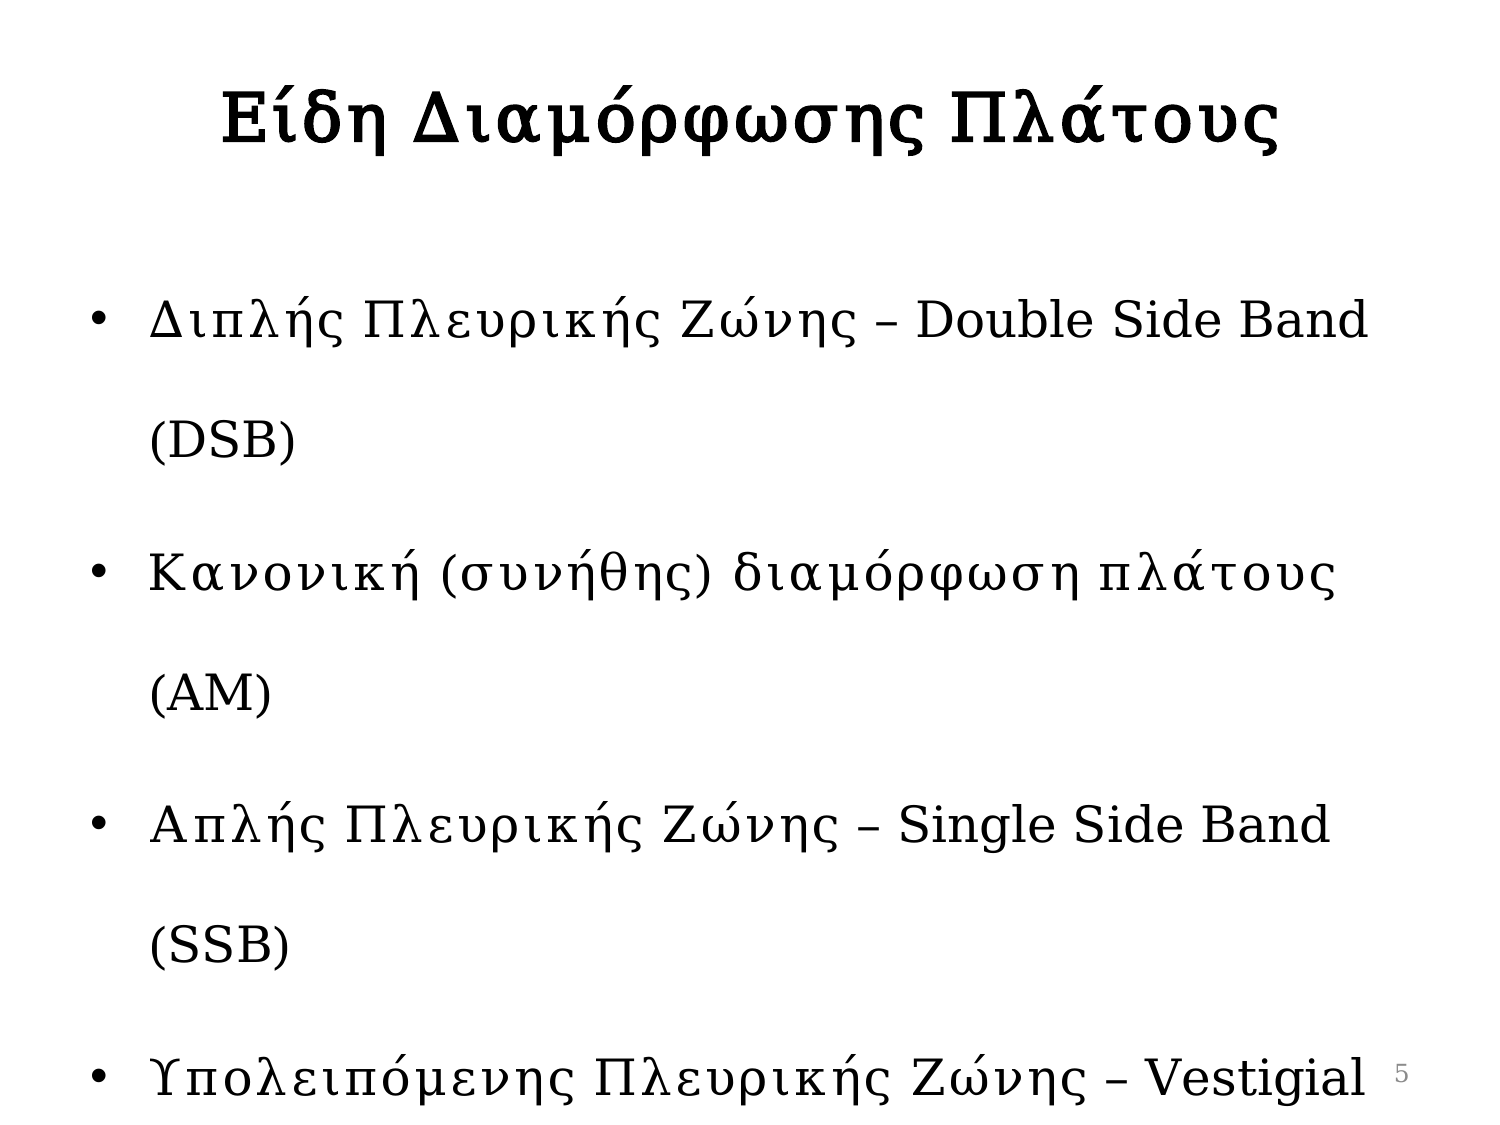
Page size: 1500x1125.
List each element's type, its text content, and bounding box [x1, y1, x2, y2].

list Διπλής Πλευρικής Ζώνης – Double Side Band (DSB) Κανονική (συνήθης) διαμόρφωση πλάτους (AM) Απλής Πλευρικής Ζώνης – Single Side Band (SSB) Υπολειπόμενης Πλευρικής Ζώνης – Vestigial Side Band (VSB) [75, 219, 1425, 1035]
slide_number 5 [1222, 1042, 1425, 1103]
title Είδη Διαμόρφωσης Πλάτους [75, 20, 1425, 209]
